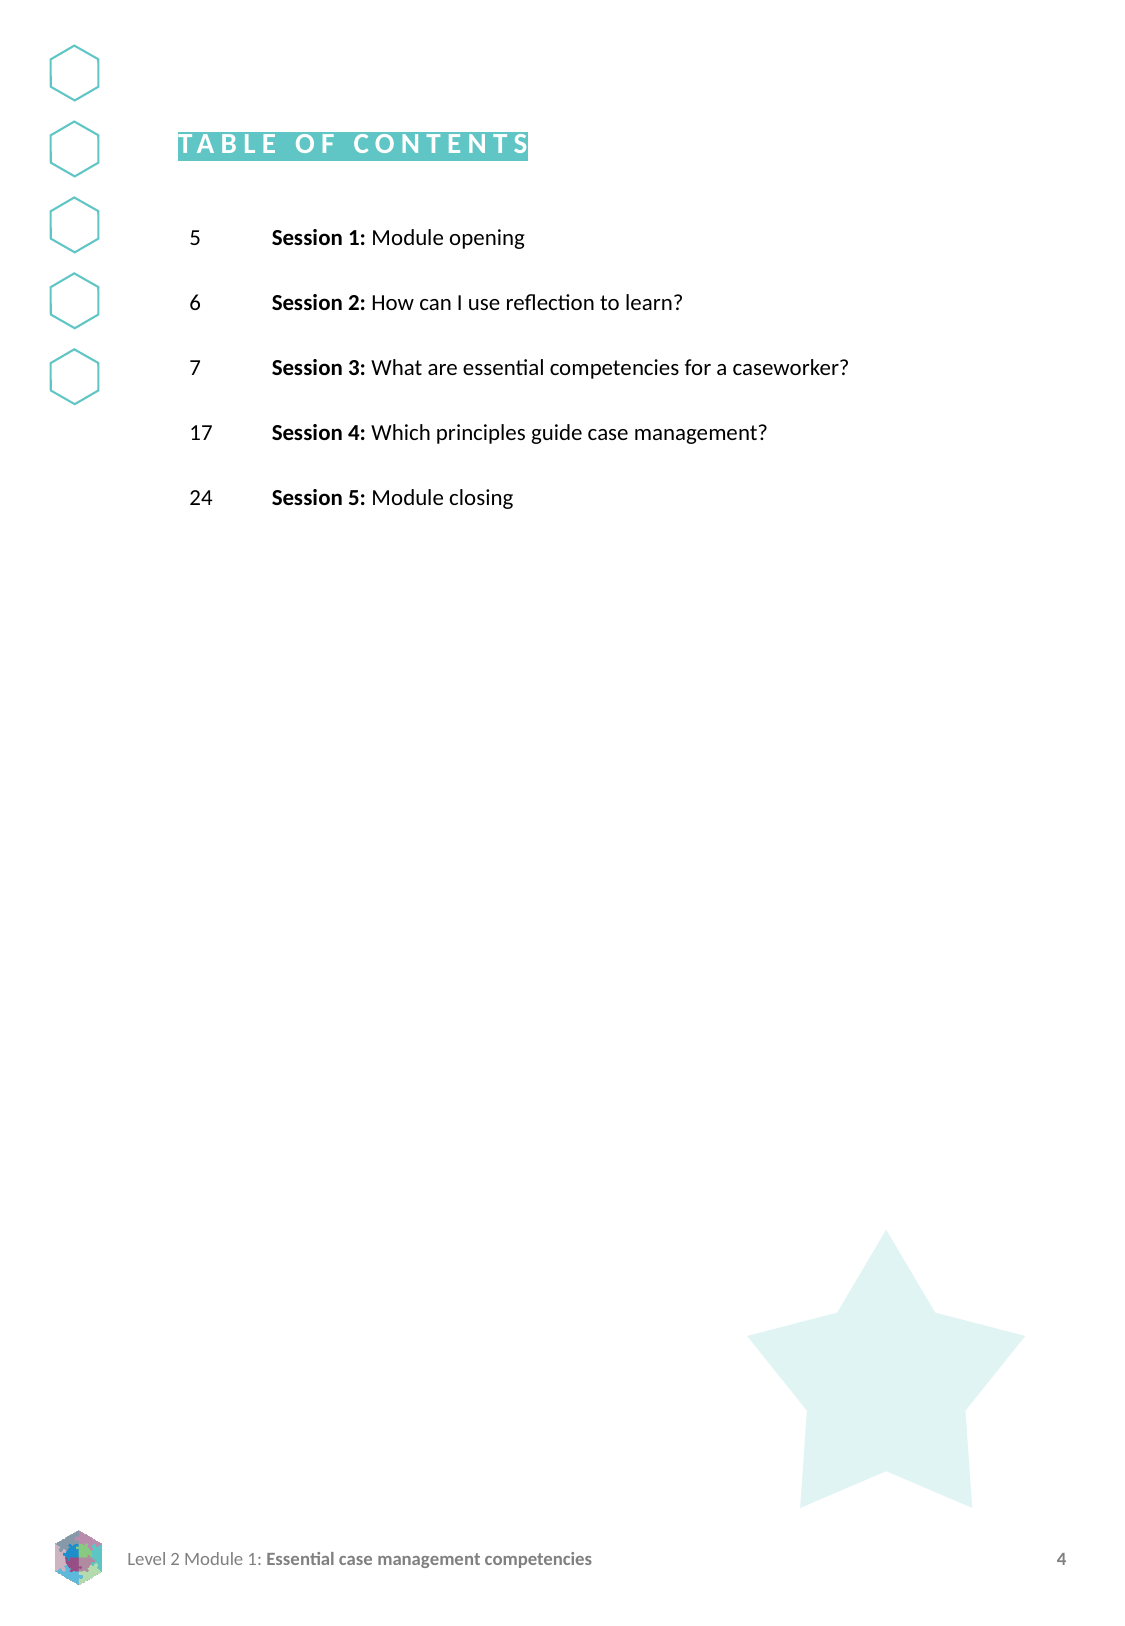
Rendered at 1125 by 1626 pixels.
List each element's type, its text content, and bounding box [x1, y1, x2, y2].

text_box [49, 272, 100, 330]
text_box [49, 120, 100, 178]
text_box [49, 44, 100, 102]
text_box [49, 196, 100, 254]
text_box [49, 348, 100, 406]
text_box Session 1: Module opening Session 2: How can I use reflection to learn? Session 3: What are essential competencies for a caseworker? Session 4: Which principles guide case management? Session 5: Module closing [258, 215, 1026, 518]
text_box TABLE OF CONTENTS [163, 116, 788, 167]
text_box [745, 1227, 1028, 1510]
text_box 5 6 7 17 24 [174, 215, 258, 582]
picture [55, 1530, 102, 1585]
